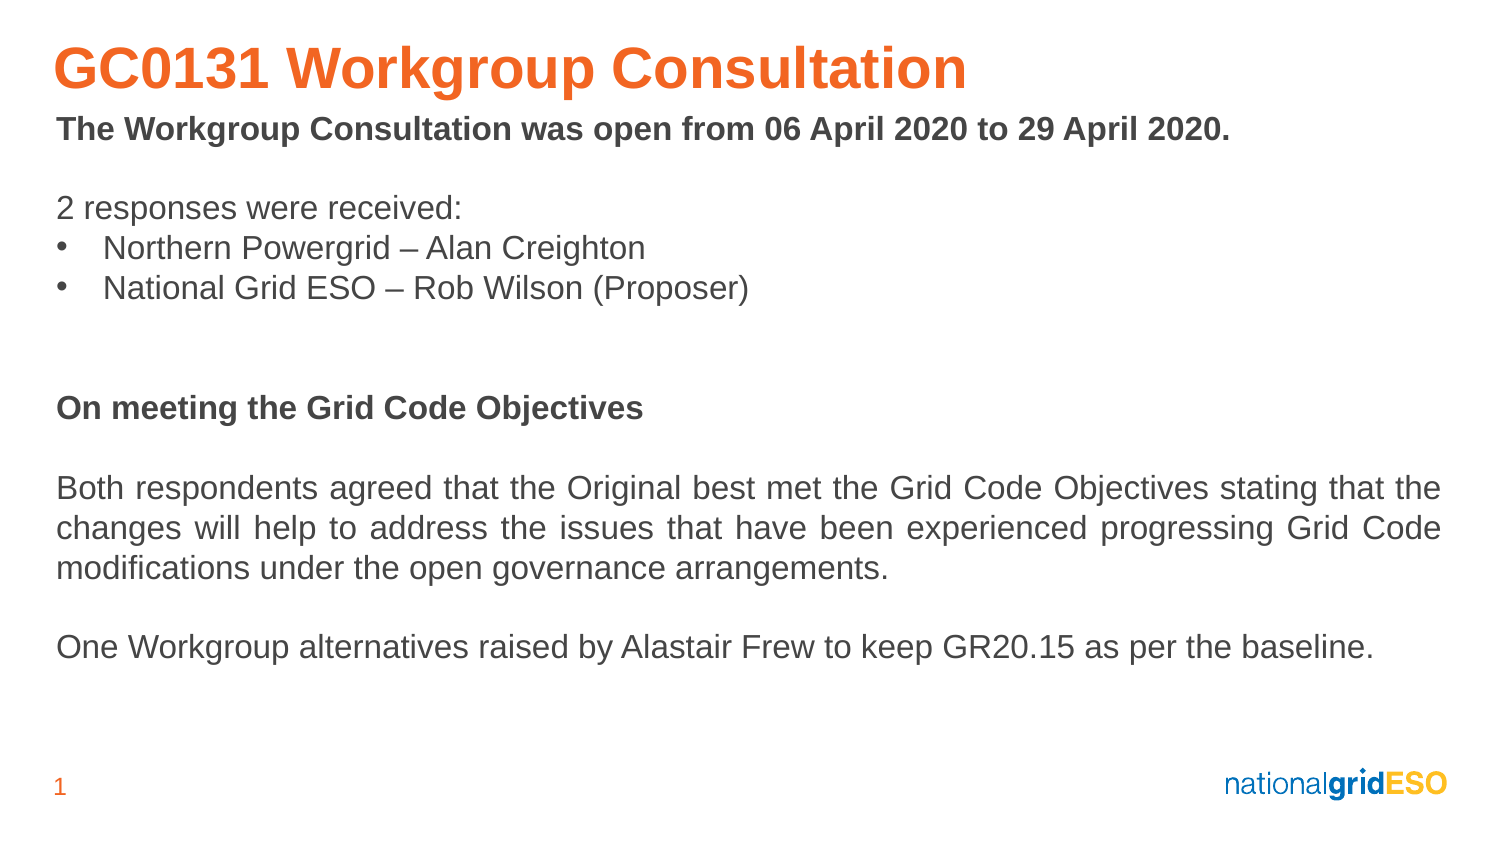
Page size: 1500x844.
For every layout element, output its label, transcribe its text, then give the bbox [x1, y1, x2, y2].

text_box The Workgroup Consultation was open from 06 April 2020 to 29 April 2020. 2 responses were received: Northern Powergrid – Alan Creighton National Grid ESO – Rob Wilson (Proposer) On meeting the Grid Code Objectives Both respondents agreed that the Original best met the Grid Code Objectives stating that the changes will help to address the issues that have been experienced progressing Grid Code modifications under the open governance arrangements. One Workgroup alternatives raised by Alastair Frew to keep GR20.15 as per the baseline. [41, 99, 1459, 734]
title GC0131 Workgroup Consultation [53, 43, 1447, 99]
